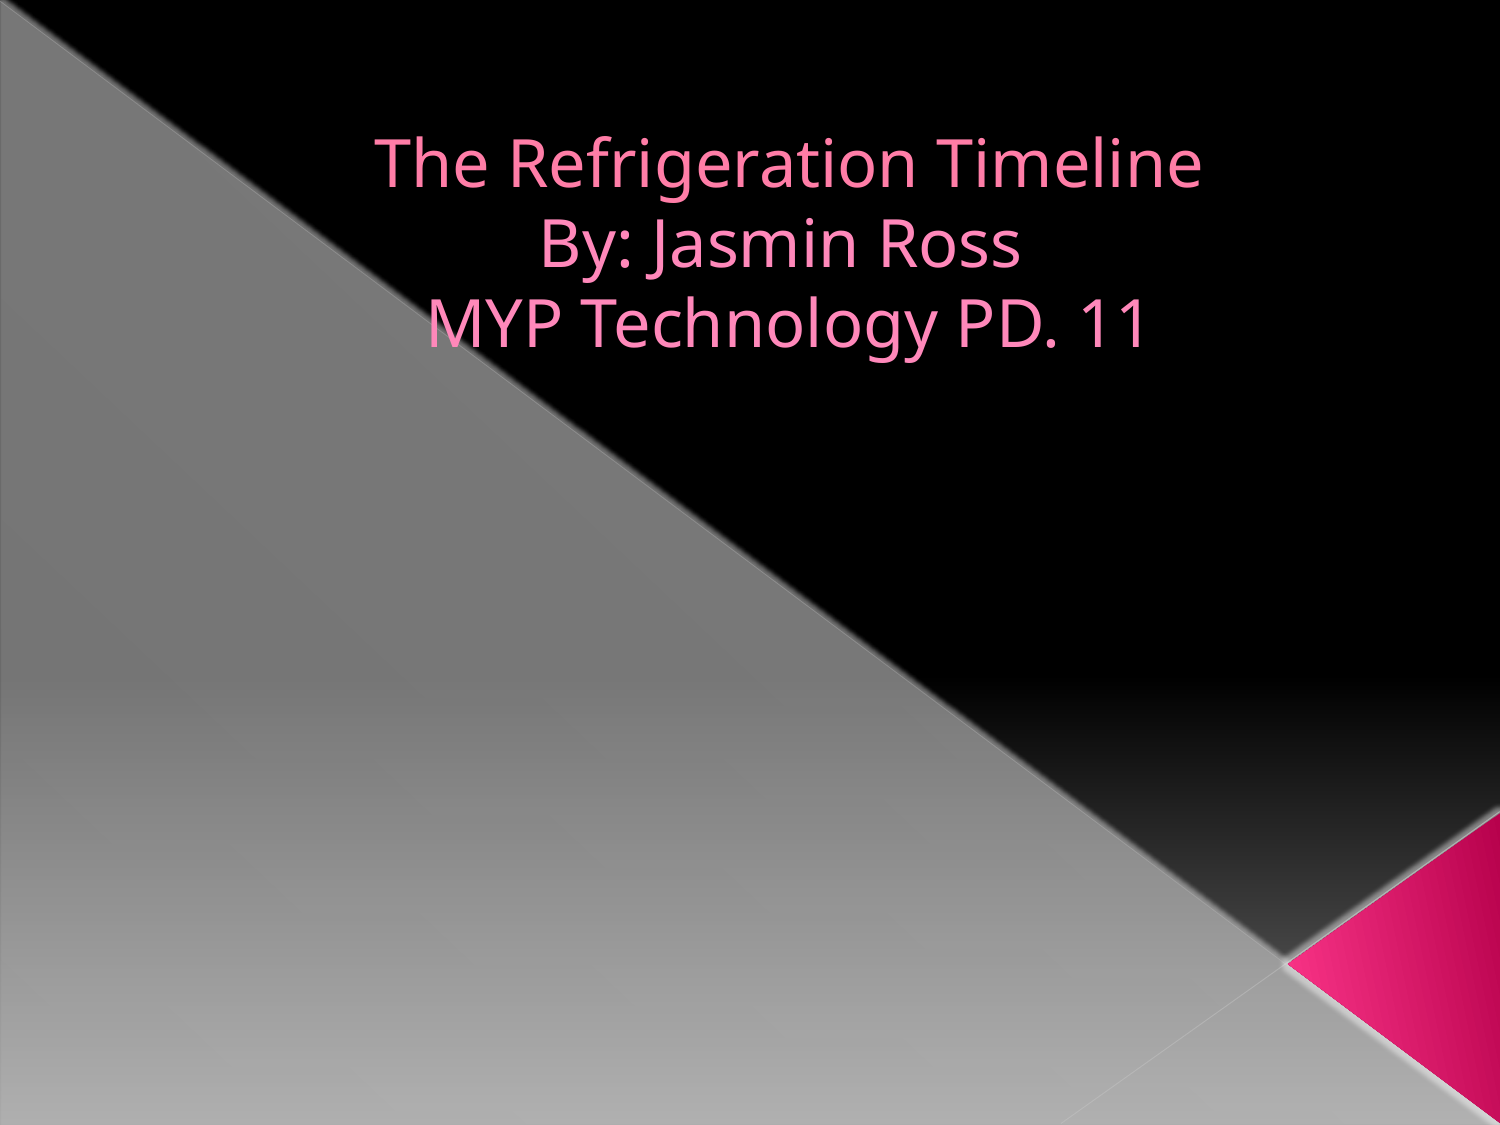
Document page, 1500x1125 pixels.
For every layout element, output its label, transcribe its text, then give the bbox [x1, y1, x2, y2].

title The Refrigeration Timeline By: Jasmin Ross MYP Technology PD. 11 [88, 127, 1412, 369]
subtitle [88, 369, 1412, 657]
